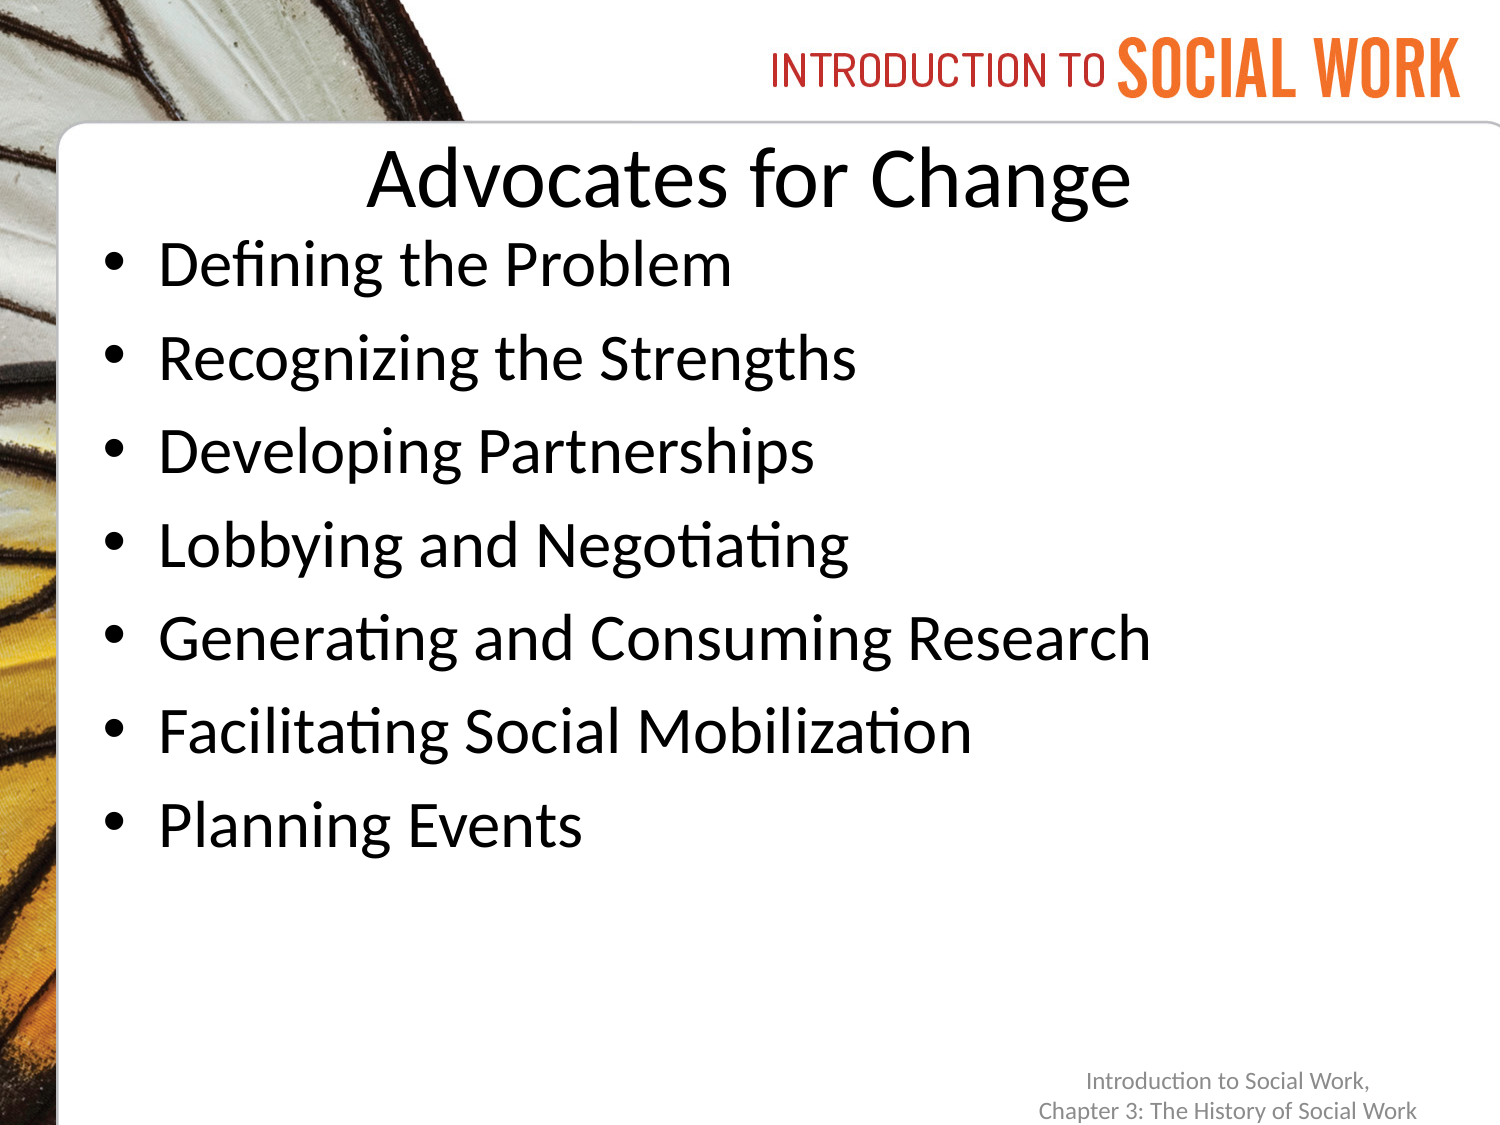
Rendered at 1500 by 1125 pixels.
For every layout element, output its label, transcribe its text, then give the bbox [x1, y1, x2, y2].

title Advocates for Change [75, 112, 1425, 233]
list Defining the Problem Recognizing the Strengths Developing Partnerships Lobbying and Negotiating Generating and Consuming Research Facilitating Social Mobilization Planning Events [87, 212, 1463, 1025]
picture [0, 0, 1500, 1125]
footer Introduction to Social Work, Chapter 3: The History of Social Work [987, 1065, 1475, 1125]
